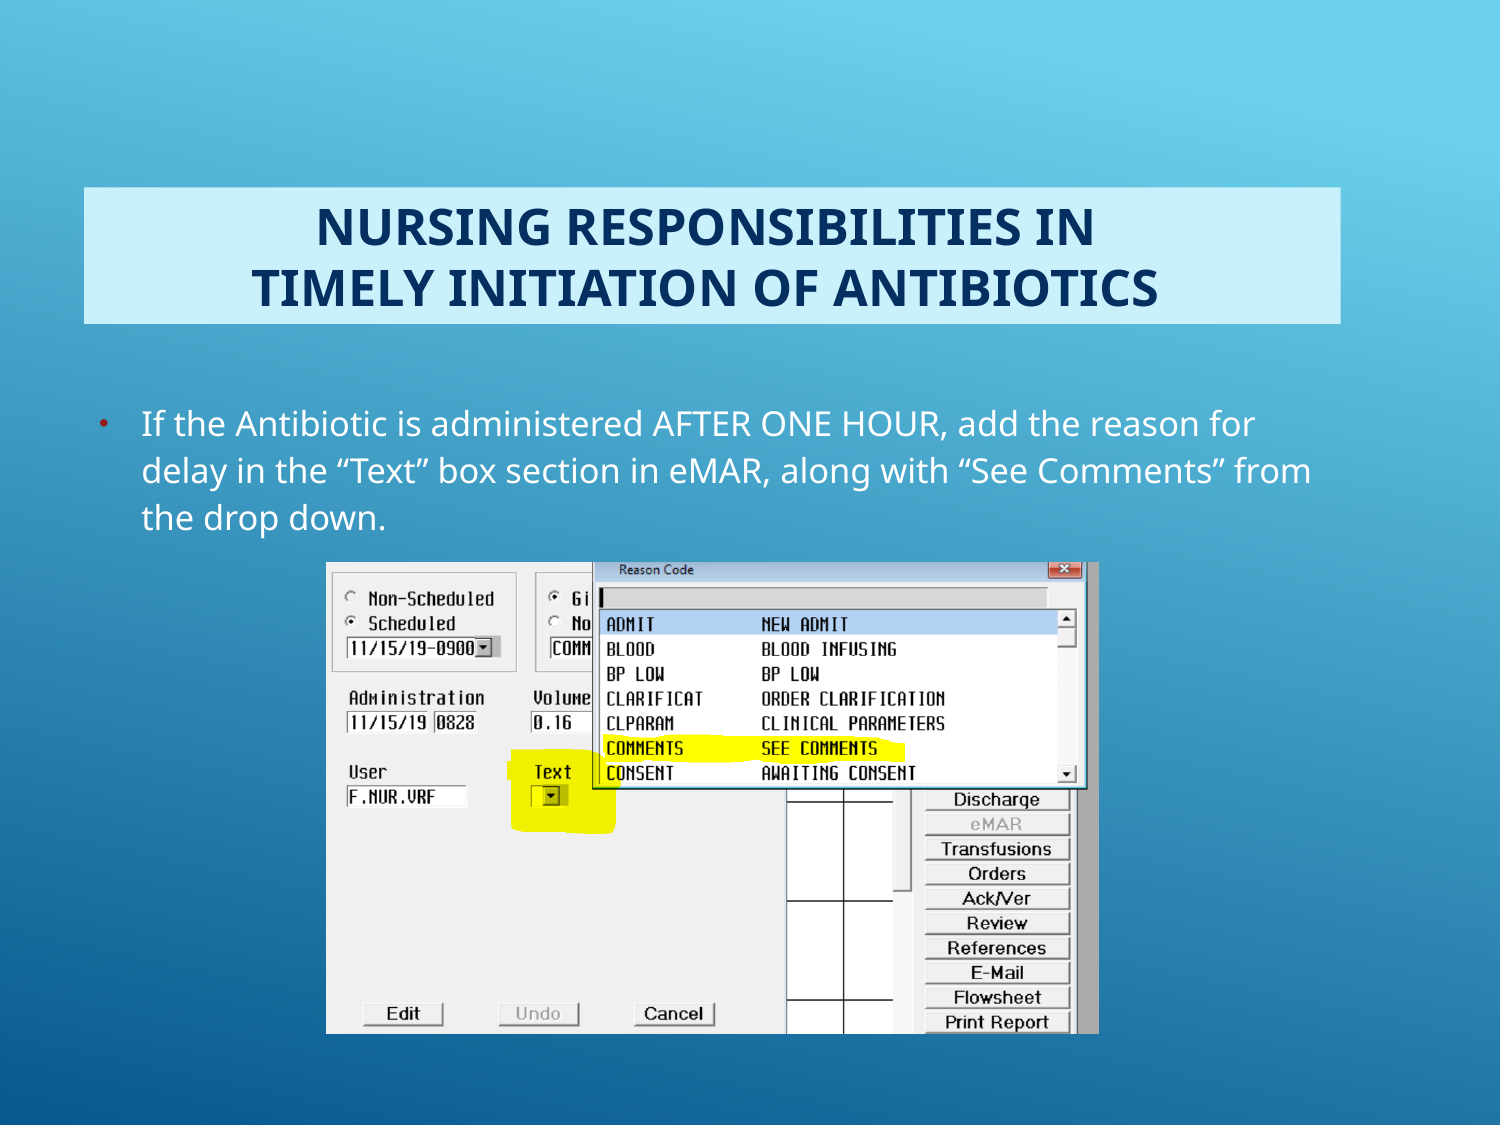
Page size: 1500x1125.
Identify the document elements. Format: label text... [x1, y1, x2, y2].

title Nursing responsibilities in timely initiation of antibiotics [84, 187, 1341, 324]
picture [326, 562, 1099, 1035]
list If the Antibiotic is administered AFTER ONE HOUR, add the reason for delay in the “Text” box section in eMAR, along with “See Comments” from the drop down. [84, 346, 1341, 588]
